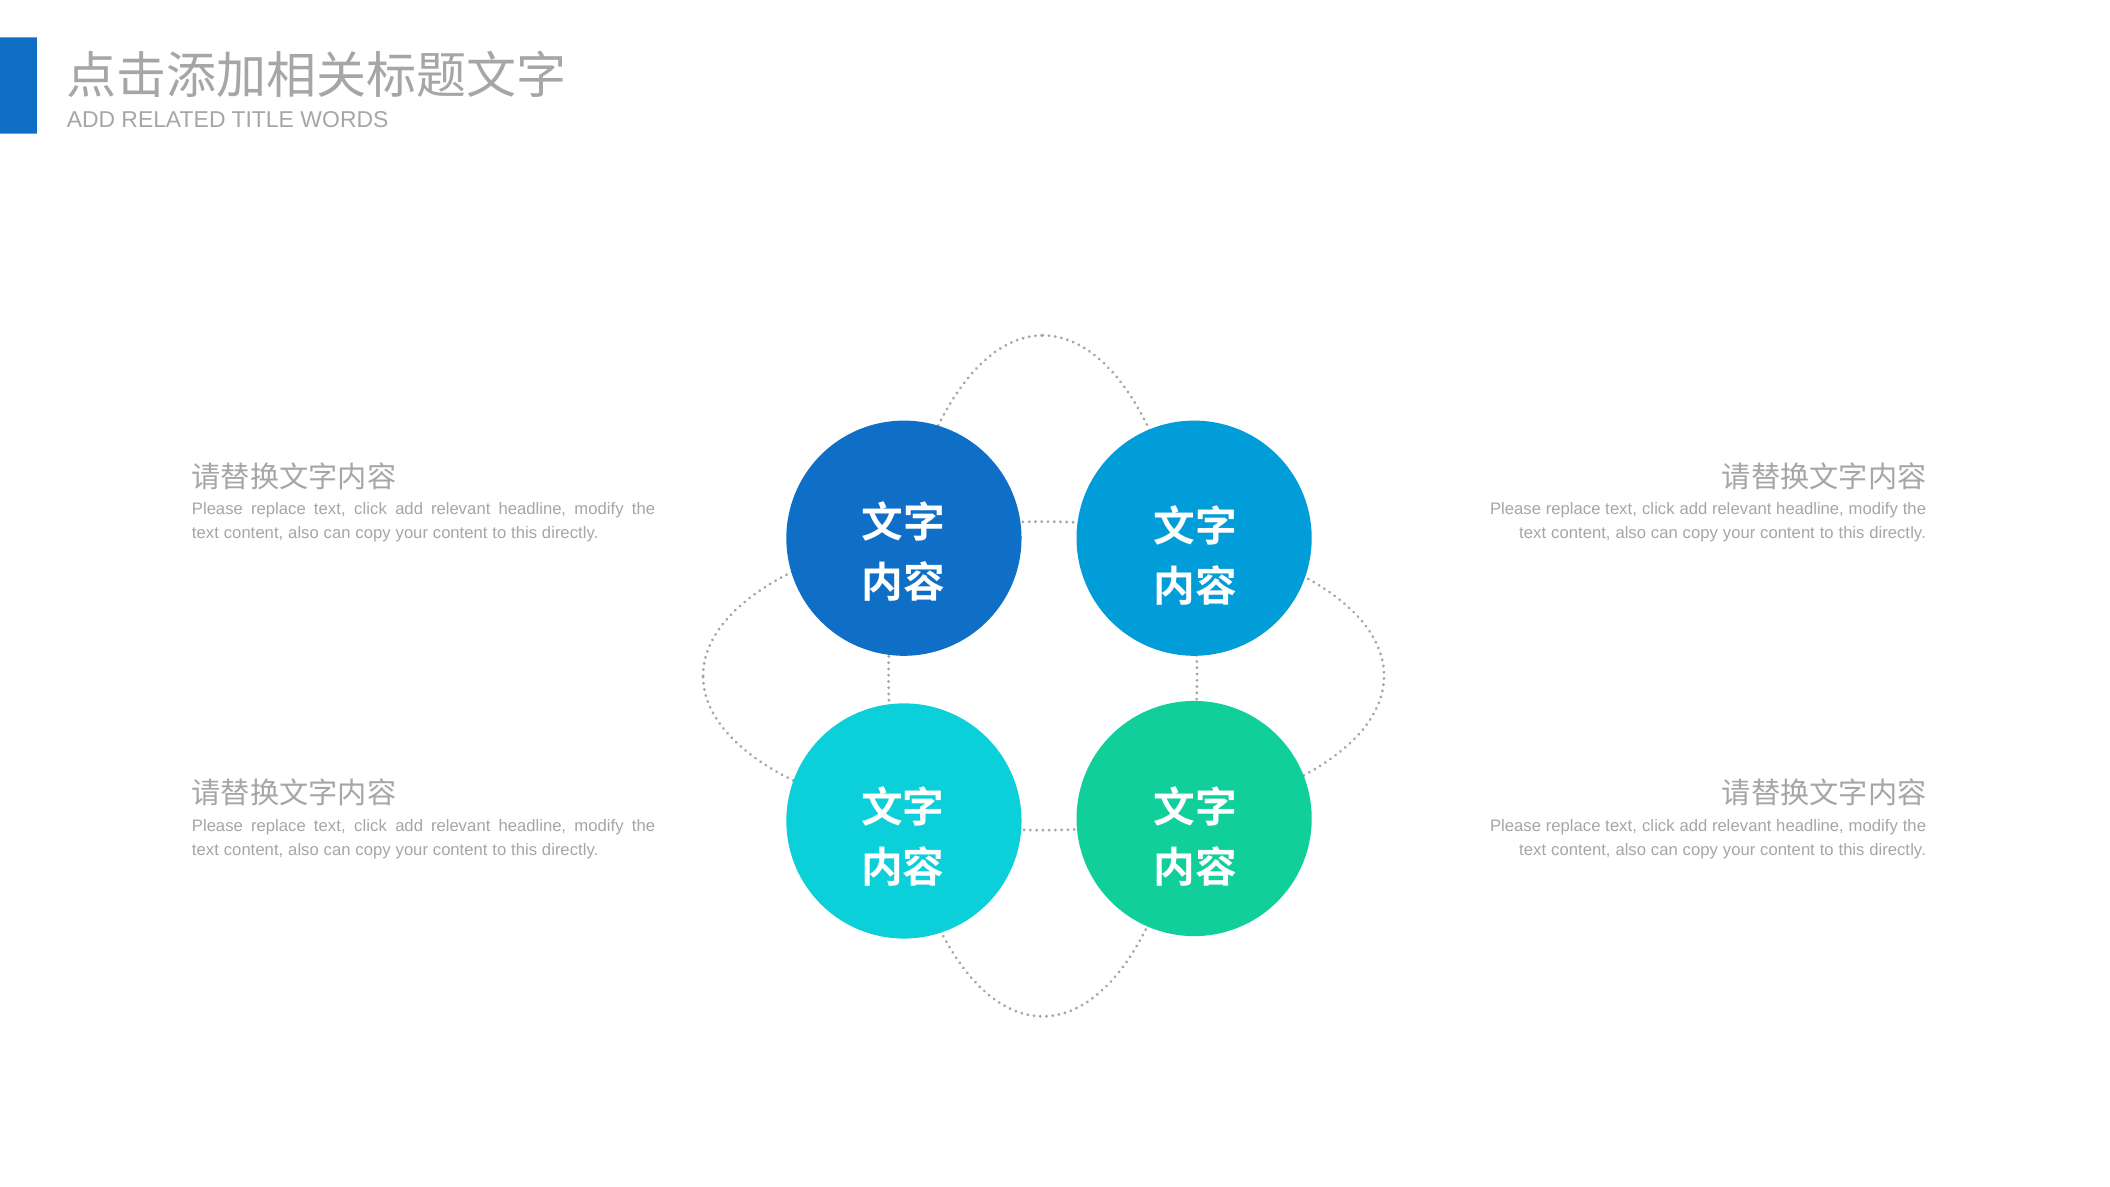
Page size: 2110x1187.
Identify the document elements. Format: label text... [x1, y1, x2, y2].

text_box 文字内容 [1129, 482, 1262, 618]
text_box [785, 702, 1023, 940]
text_box 请替换文字内容 [175, 443, 534, 486]
text_box 请替换文字内容 [1584, 443, 1943, 486]
text_box Please replace text, click add relevant headline, modify the text content, also can copy your content to this directly. [175, 802, 672, 914]
text_box [887, 334, 1199, 1018]
text_box [1075, 699, 1313, 938]
text_box 请替换文字内容 [1584, 759, 1943, 802]
text_box Please replace text, click add relevant headline, modify the text content, also can copy your content to this directly. [1456, 486, 1943, 597]
text_box [0, 36, 38, 135]
text_box [785, 419, 1023, 657]
text_box [1075, 419, 1313, 657]
text_box 文字内容 [842, 763, 964, 899]
text_box 点击添加相关标题文字 [66, 43, 567, 104]
text_box 文字内容 [839, 478, 967, 614]
text_box Please replace text, click add relevant headline, modify the text content, also can copy your content to this directly. [175, 486, 672, 597]
text_box ADD RELATED TITLE WORDS [66, 104, 389, 132]
text_box [1197, 577, 1386, 776]
text_box [702, 572, 888, 781]
text_box 请替换文字内容 [175, 759, 534, 802]
text_box Please replace text, click add relevant headline, modify the text content, also can copy your content to this directly. [1456, 802, 1943, 914]
text_box 文字内容 [1130, 763, 1261, 899]
